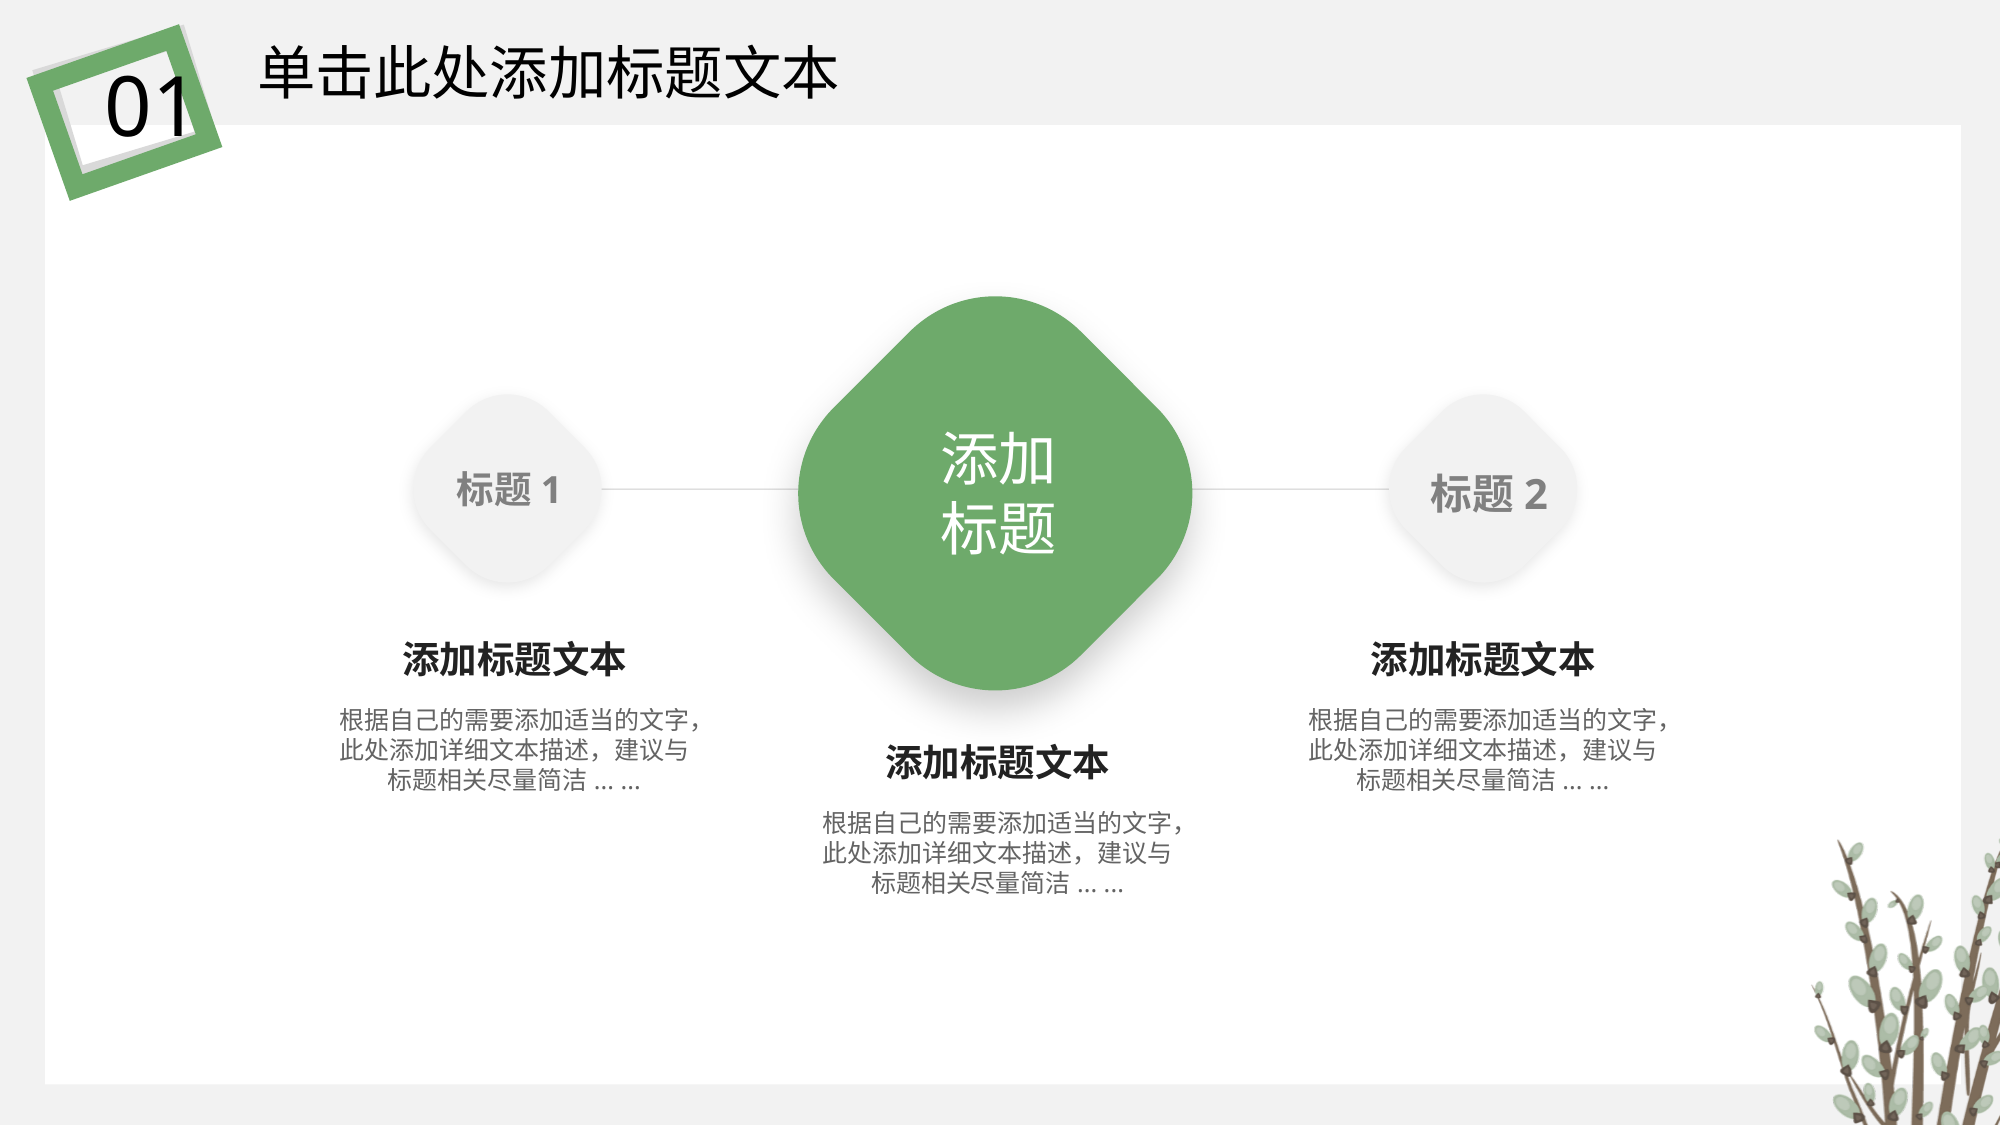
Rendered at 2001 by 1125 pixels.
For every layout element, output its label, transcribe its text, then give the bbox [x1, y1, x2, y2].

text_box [1286, 637, 1680, 827]
text_box 01 [90, 45, 215, 160]
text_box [801, 740, 1195, 930]
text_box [318, 637, 711, 827]
text_box 添加 标题 [925, 490, 1072, 570]
text_box [1387, 393, 1579, 584]
text_box 标题1 [442, 458, 577, 518]
text_box [412, 393, 603, 584]
text_box 单击此处添加标题文本 [242, 29, 855, 114]
text_box [797, 490, 1194, 692]
text_box [797, 295, 1194, 489]
picture [1771, 782, 2000, 1125]
text_box 标题2 [1415, 460, 1563, 526]
text_box 添加 标题 [925, 415, 1072, 489]
